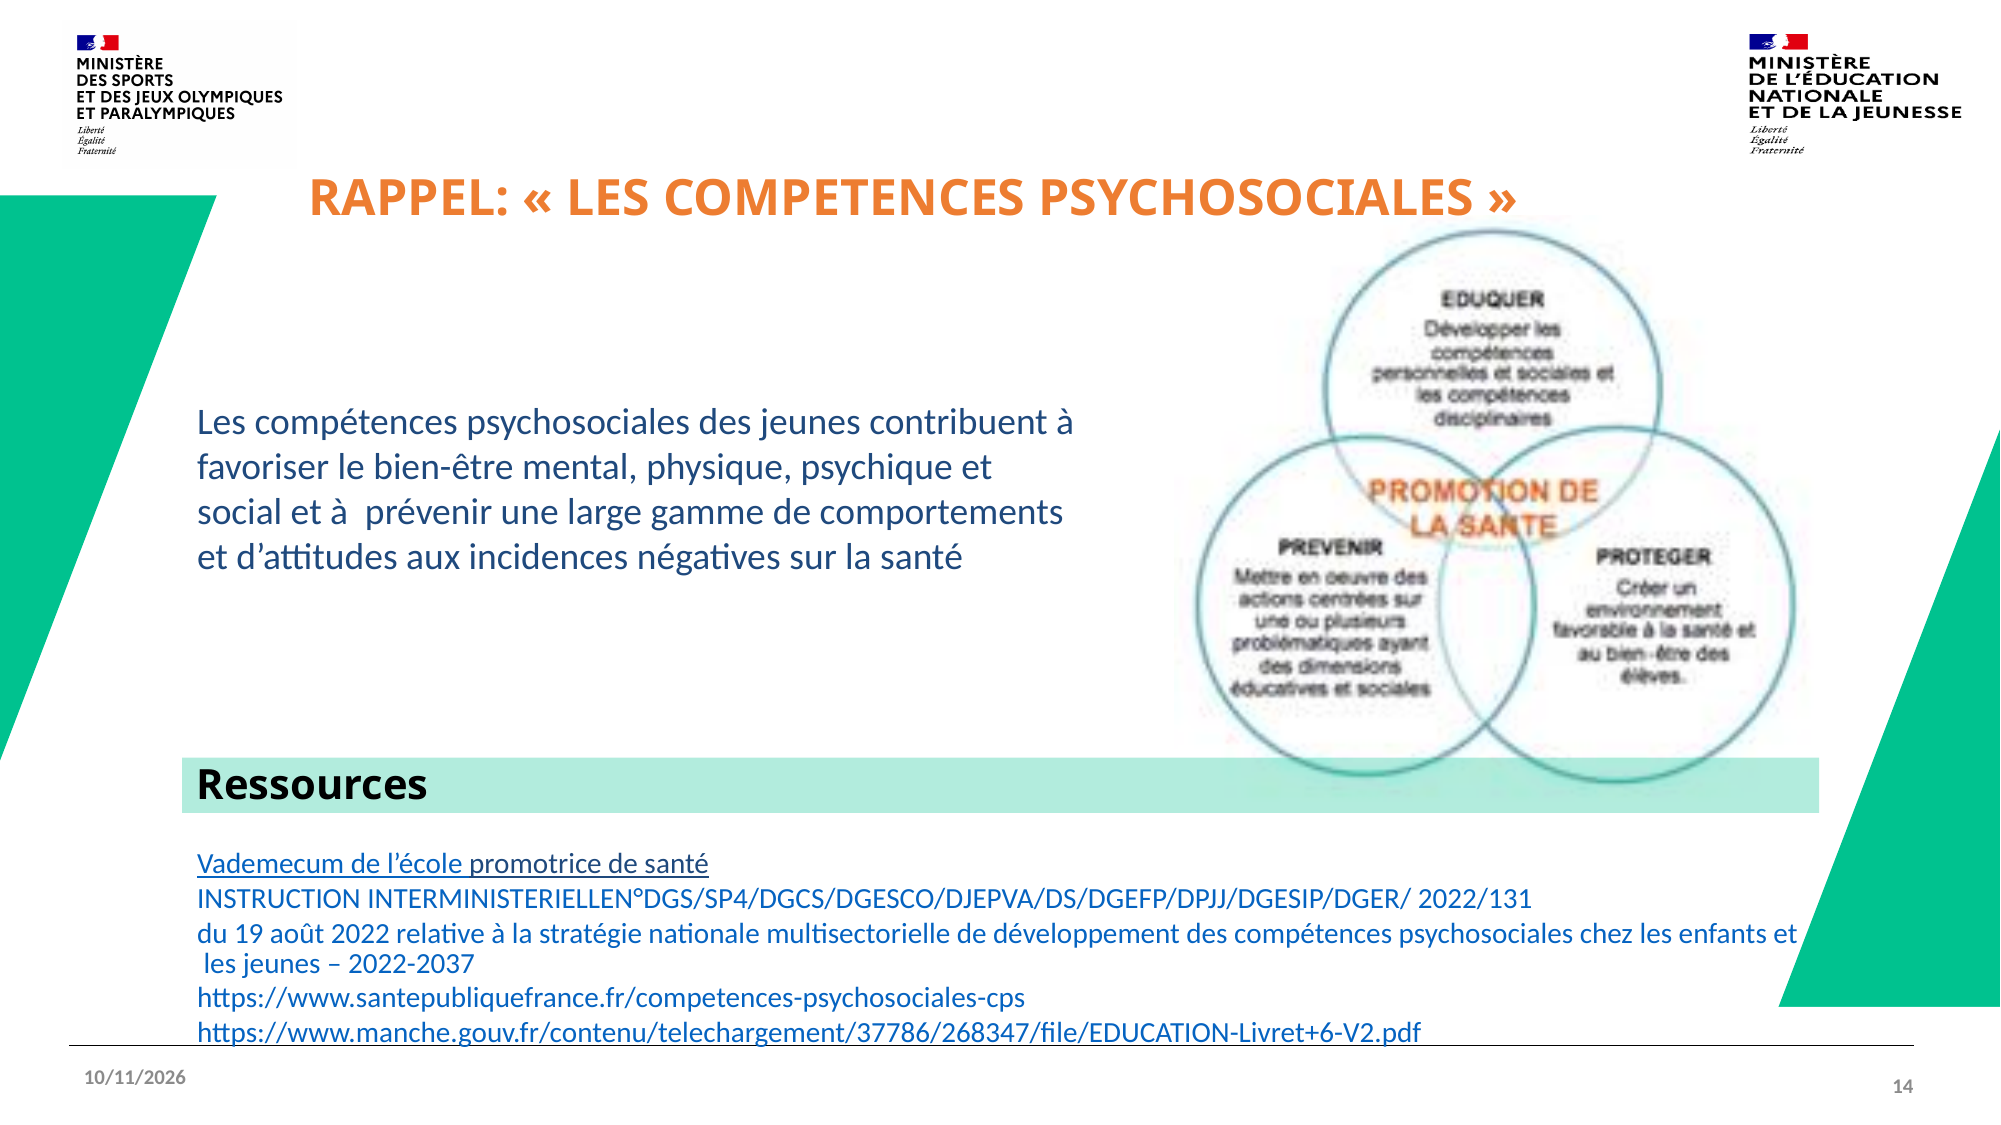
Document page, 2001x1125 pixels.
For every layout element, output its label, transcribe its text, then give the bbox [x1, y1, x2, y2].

text_box Ressources [182, 757, 1820, 813]
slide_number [69, 1046, 519, 1107]
slide_number 14 [1618, 1046, 1914, 1125]
picture [1174, 215, 1820, 811]
picture [1749, 34, 1963, 155]
picture [62, 20, 297, 169]
text_box Les compétences psychosociales des jeunes contribuent à favoriser le bien-être mental, physique, psychique et social et à prévenir une large gamme de comportements et d’attitudes aux incidences négatives sur la santé [182, 389, 1098, 585]
text_box Vademecum de l’école promotrice de santé INSTRUCTION INTERMINISTERIELLEN°DGS/SP4/DGCS/DGESCO/DJEPVA/DS/DGEFP/DPJJ/DGESIP/DGER/ 2022/131 du 19 août 2022 relative à la stratégie nationale multisectorielle de développement des compétences psychosociales chez les enfants et les jeunes – 2022-2037 https://www.santepubliquefrance.fr/competences-psychosociales-cps https://www.manche.gouv.fr/contenu/telechargement/37786/268347/file/EDUCATION-Livret+6-V2.pdf [182, 837, 1816, 1072]
title RAPPEL: « LES COMPETENCES PSYCHOSOCIALES » [294, 124, 1706, 274]
